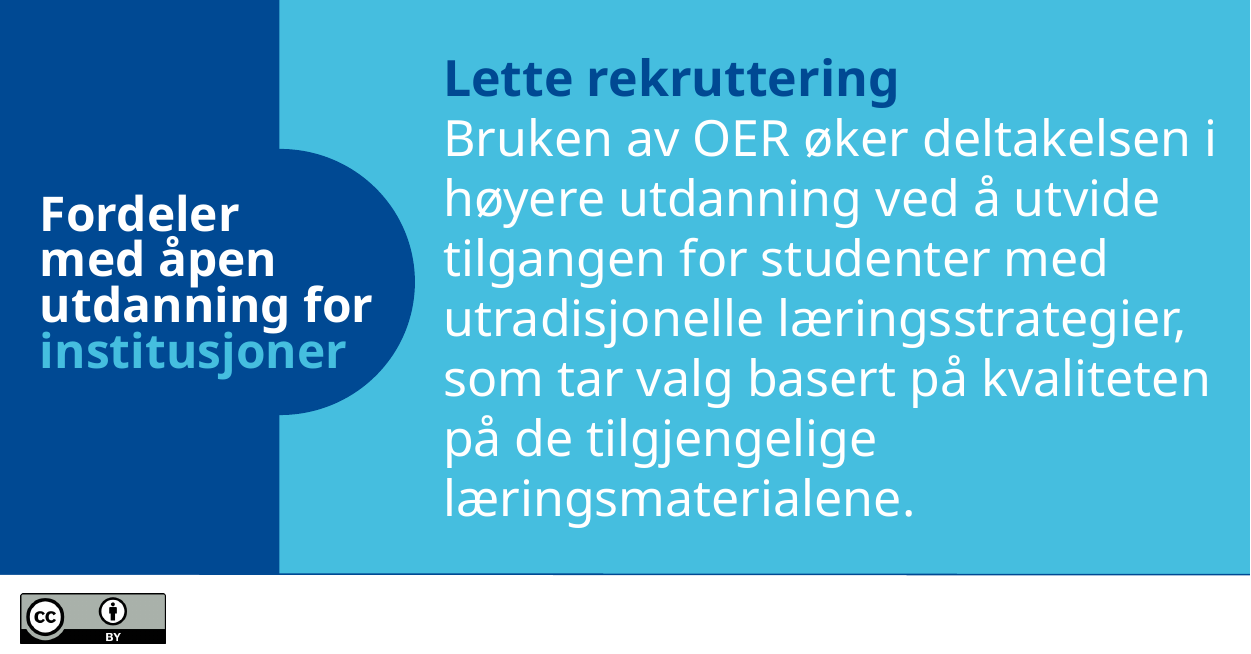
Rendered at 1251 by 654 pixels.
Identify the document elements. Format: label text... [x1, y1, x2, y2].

text_box Lette rekruttering Bruken av OER øker deltakelsen i høyere utdanning ved å utvide tilgangen for studenter med utradisjonelle læringsstrategier, som tar valg basert på kvaliteten på de tilgjengelige læringsmaterialene. [428, 31, 1235, 542]
text_box [206, 393, 355, 416]
text_box Fordeler med åpen utdanning for institusjoner [24, 179, 420, 393]
text_box [0, 582, 1250, 654]
text_box [195, 148, 366, 179]
text_box [0, 0, 280, 573]
picture [20, 592, 166, 645]
